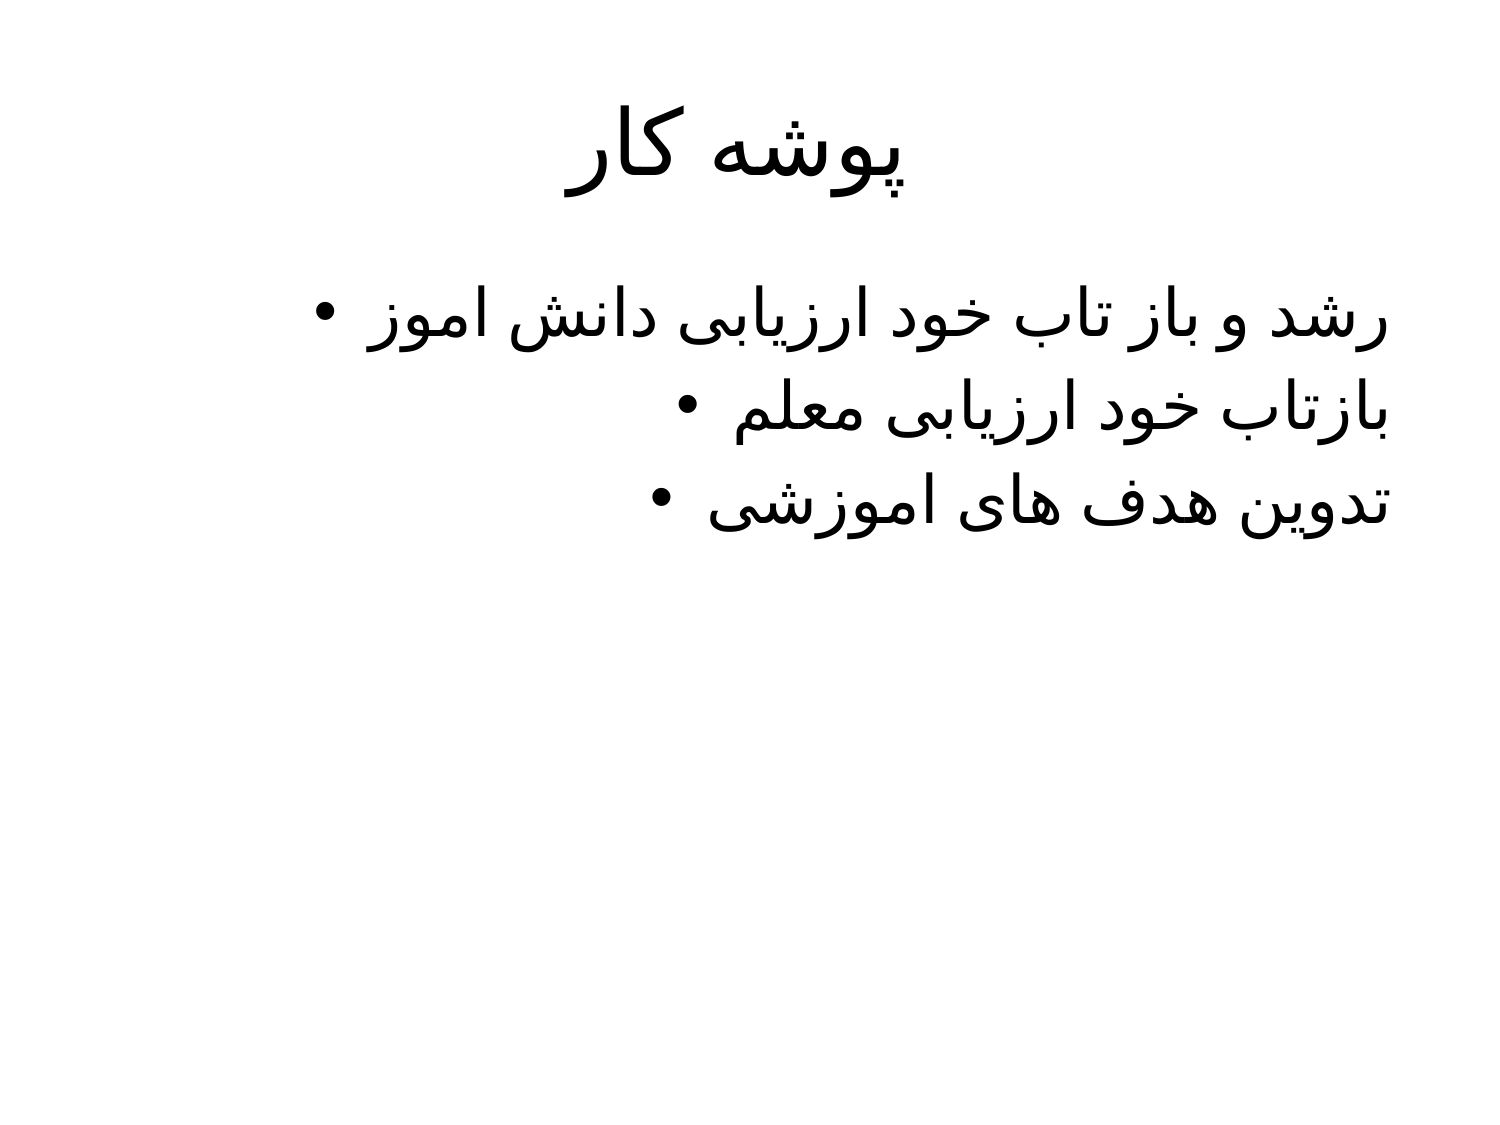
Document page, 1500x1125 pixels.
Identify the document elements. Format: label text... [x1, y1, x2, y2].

title پوشه کار [75, 45, 1425, 233]
list رشد و باز تاب خود ارزیابی دانش اموز بازتاب خود ارزیابی معلم تدوین هدف های اموزشی [75, 262, 1425, 1005]
